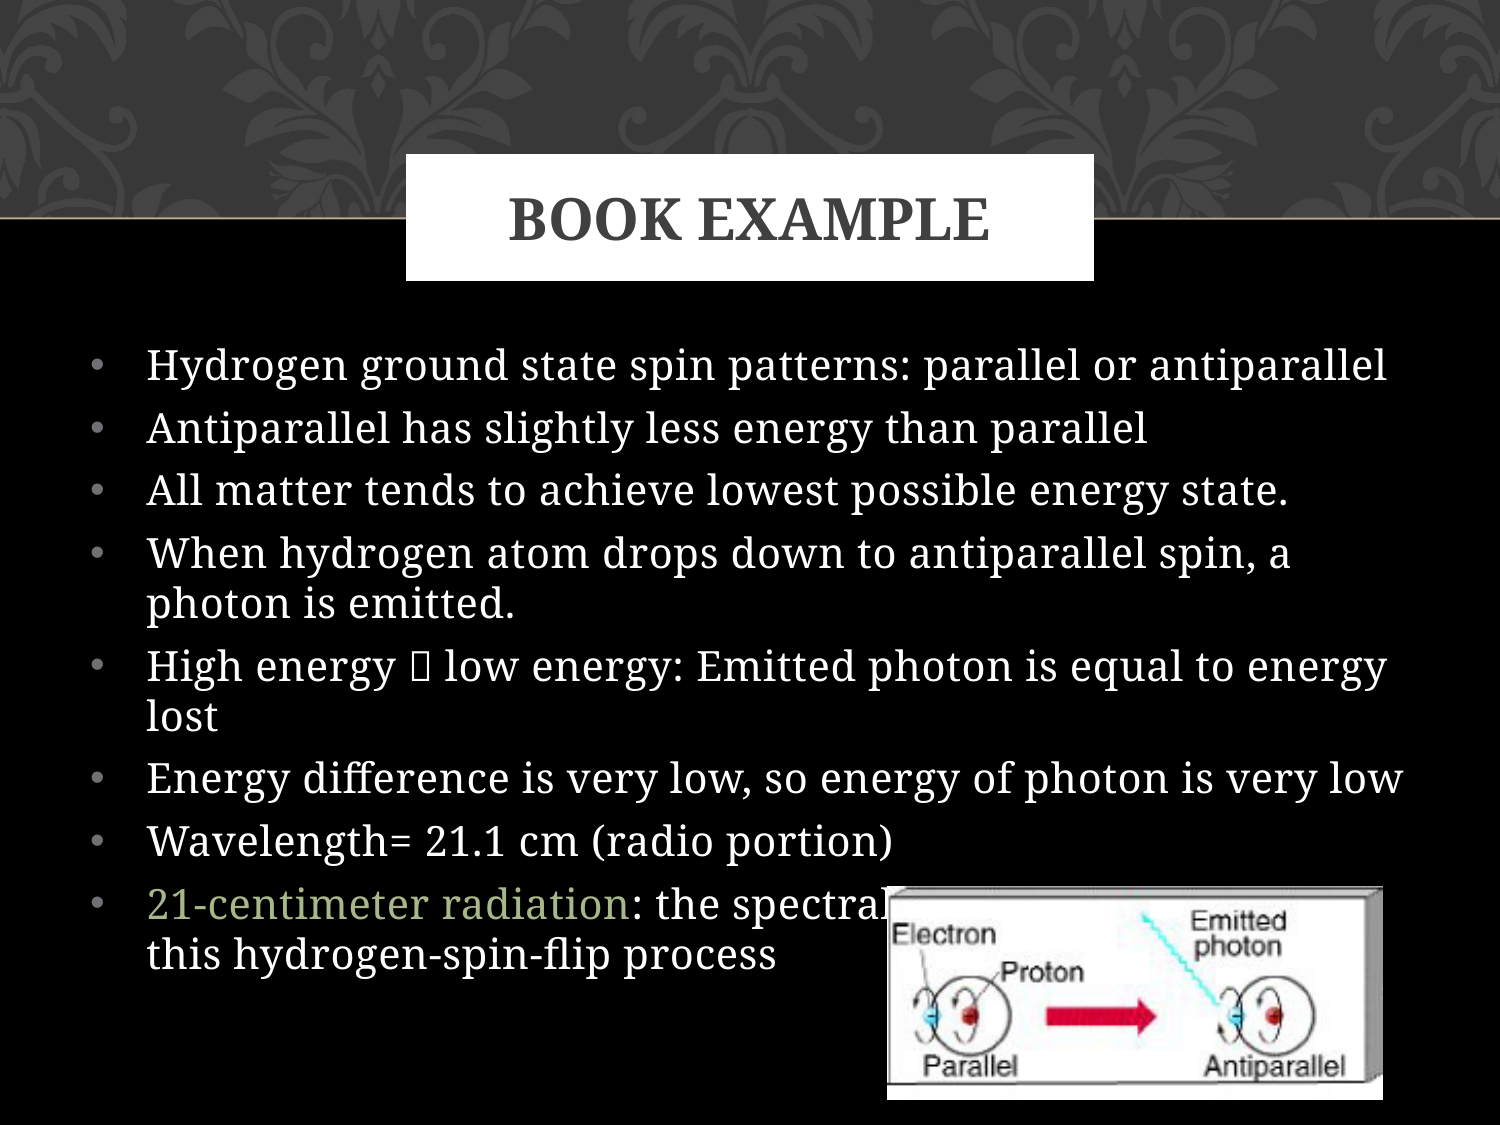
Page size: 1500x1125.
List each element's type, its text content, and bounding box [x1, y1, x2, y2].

picture [887, 886, 1383, 1101]
title Book Example [406, 154, 1094, 281]
list Hydrogen ground state spin patterns: parallel or antiparallel Antiparallel has slightly less energy than parallel All matter tends to achieve lowest possible energy state. When hydrogen atom drops down to antiparallel spin, a photon is emitted. High energy  low energy: Emitted photon is equal to energy lost Energy difference is very low, so energy of photon is very low Wavelength= 21.1 cm (radio portion) 21-centimeter radiation: the spectral line that results from this hydrogen-spin-flip process [75, 331, 1425, 1000]
